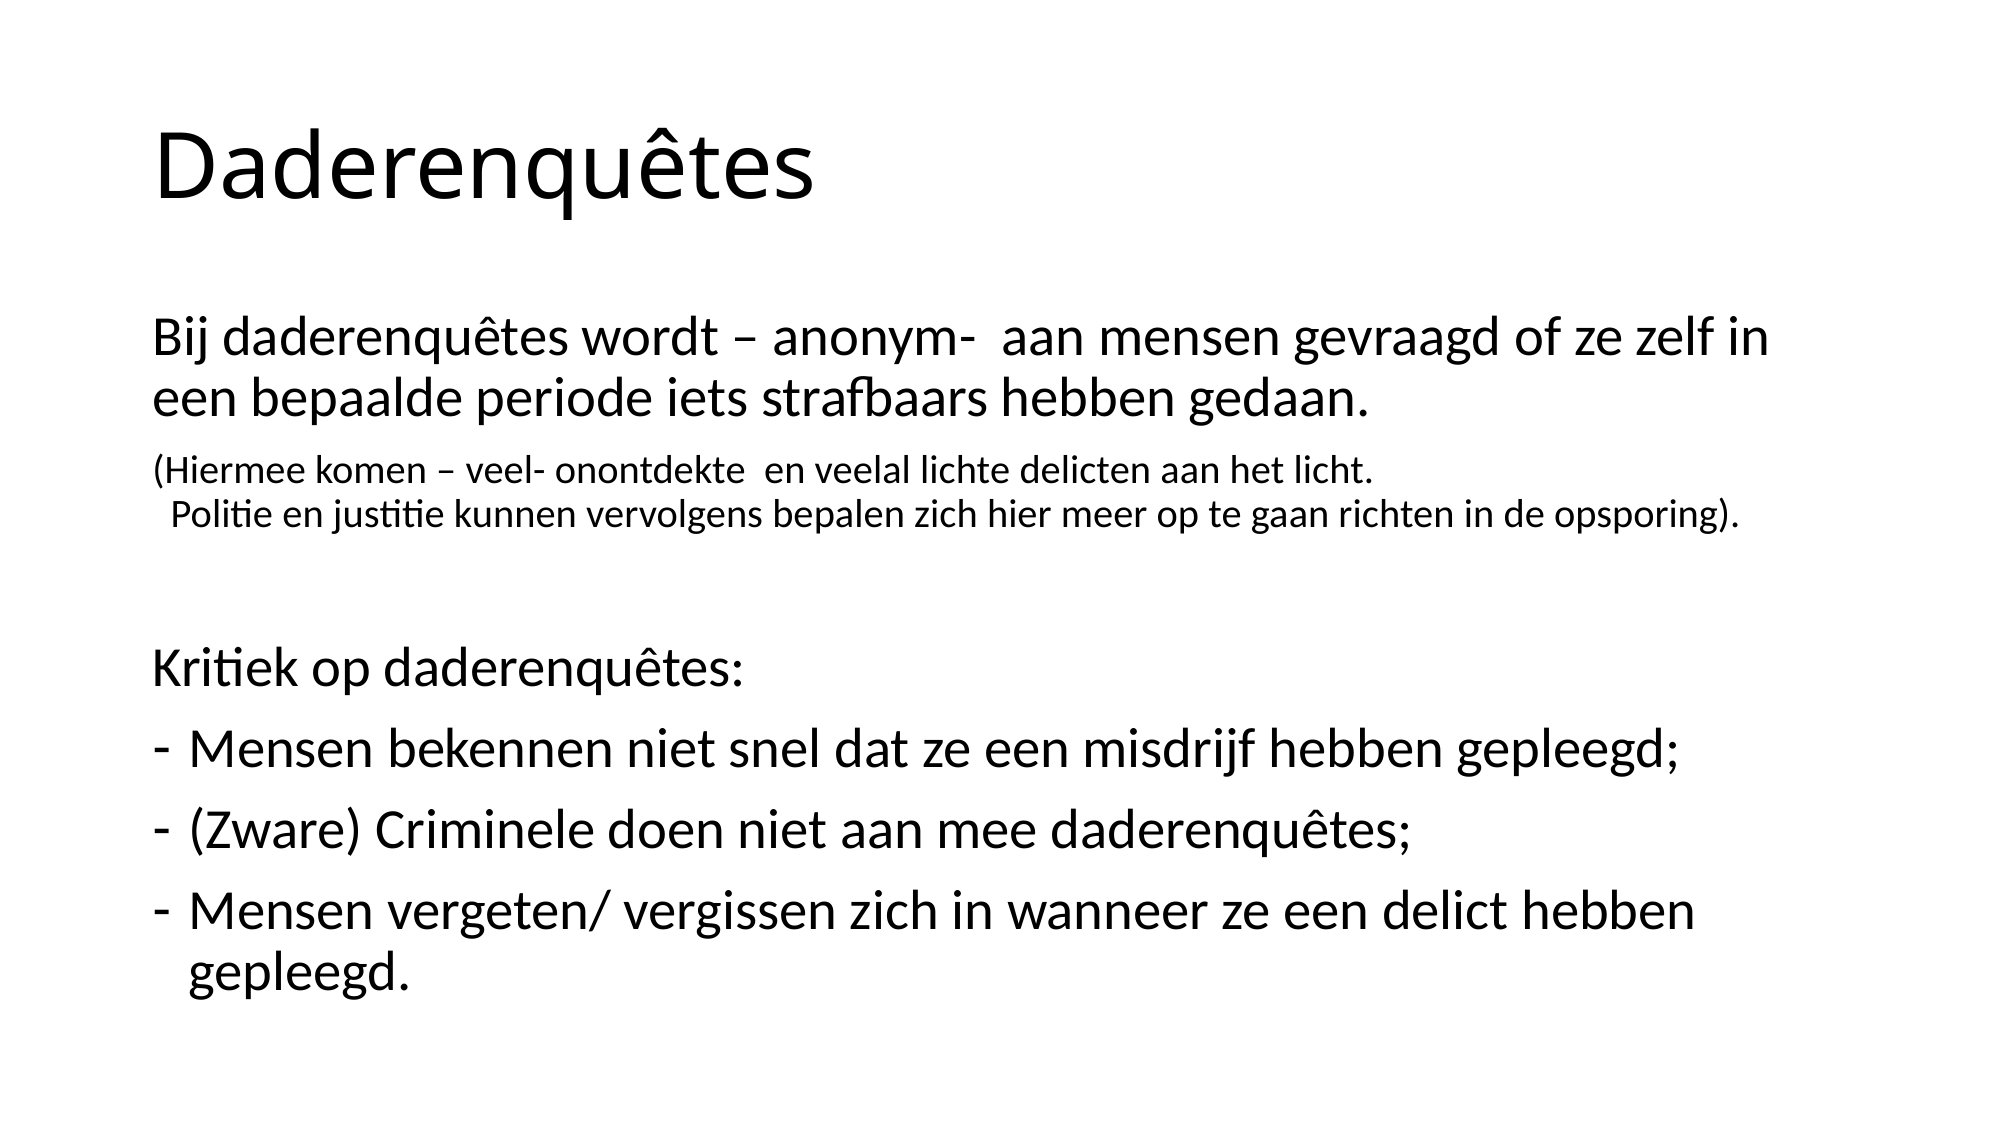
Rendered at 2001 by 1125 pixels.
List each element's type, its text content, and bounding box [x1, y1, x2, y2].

title Daderenquêtes [137, 59, 1863, 278]
list Bij daderenquêtes wordt – anonym- aan mensen gevraagd of ze zelf in een bepaalde periode iets strafbaars hebben gedaan. (Hiermee komen – veel- onontdekte en veelal lichte delicten aan het licht. Politie en justitie kunnen vervolgens bepalen zich hier meer op te gaan richten in de opsporing). Kritiek op daderenquêtes: Mensen bekennen niet snel dat ze een misdrijf hebben gepleegd; (Zware) Criminele doen niet aan mee daderenquêtes; Mensen vergeten/ vergissen zich in wanneer ze een delict hebben gepleegd. [137, 299, 1863, 1014]
